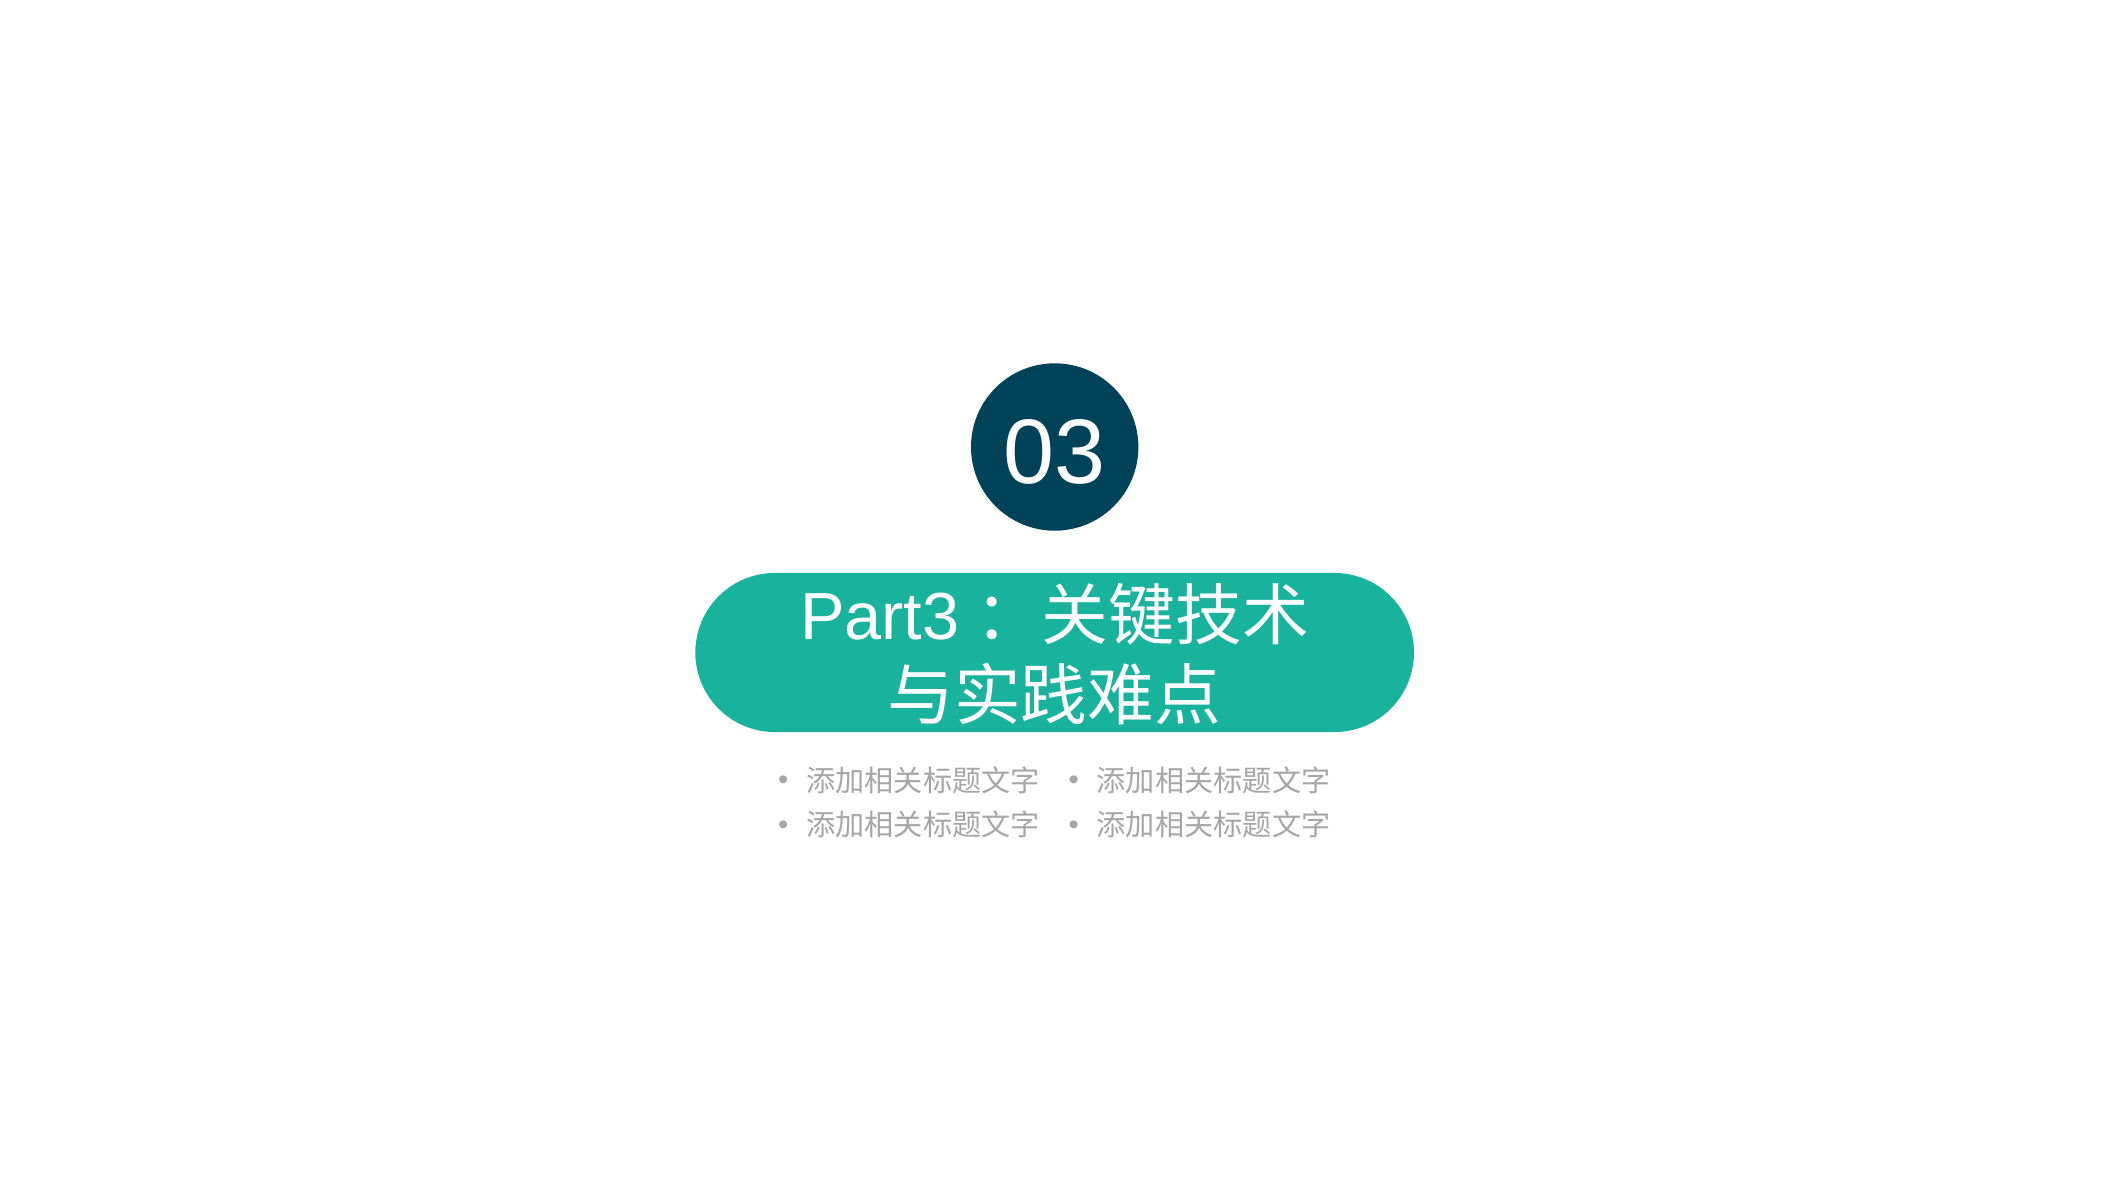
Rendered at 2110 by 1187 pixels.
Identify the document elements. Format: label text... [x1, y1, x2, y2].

text_box [694, 571, 1416, 734]
text_box 03 [969, 362, 1140, 532]
text_box 添加相关标题文字 [777, 762, 1041, 798]
text_box 添加相关标题文字 [1068, 806, 1331, 842]
text_box 添加相关标题文字 [1068, 762, 1331, 798]
text_box 添加相关标题文字 [777, 806, 1041, 842]
